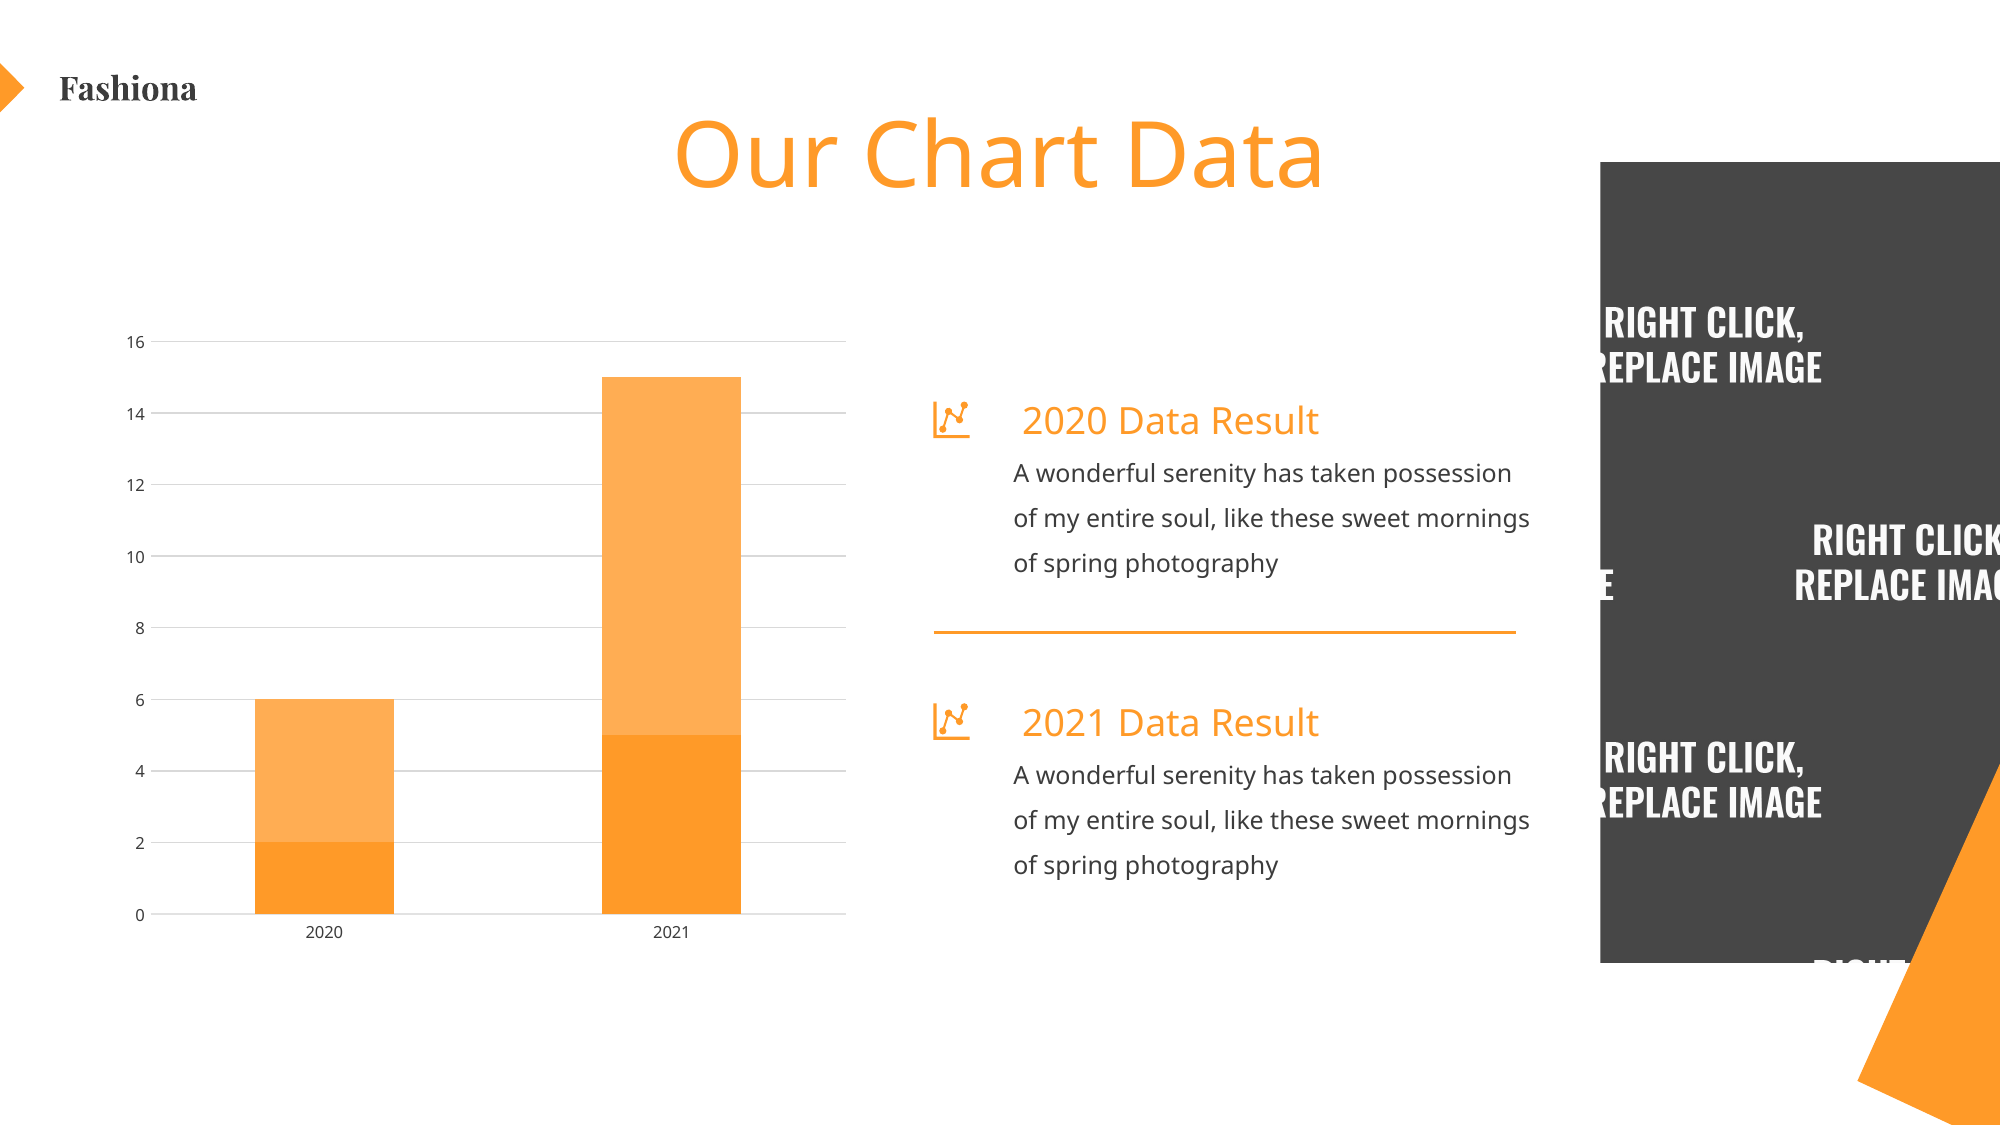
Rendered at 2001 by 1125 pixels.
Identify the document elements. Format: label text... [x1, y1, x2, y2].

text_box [933, 703, 970, 740]
text_box A wonderful serenity has taken possession of my entire soul, like these sweet mornings of spring photography [998, 435, 1549, 585]
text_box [933, 401, 970, 439]
picture [1600, 162, 2000, 963]
text_box 2021 Data Result [1007, 691, 1406, 751]
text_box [59, 74, 198, 101]
chart [110, 316, 861, 957]
text_box [1856, 963, 2000, 1125]
text_box 2020 Data Result [1007, 389, 1406, 450]
text_box [0, 61, 26, 114]
title Our Chart Data [415, 87, 1585, 214]
text_box A wonderful serenity has taken possession of my entire soul, like these sweet mornings of spring photography [998, 737, 1549, 887]
